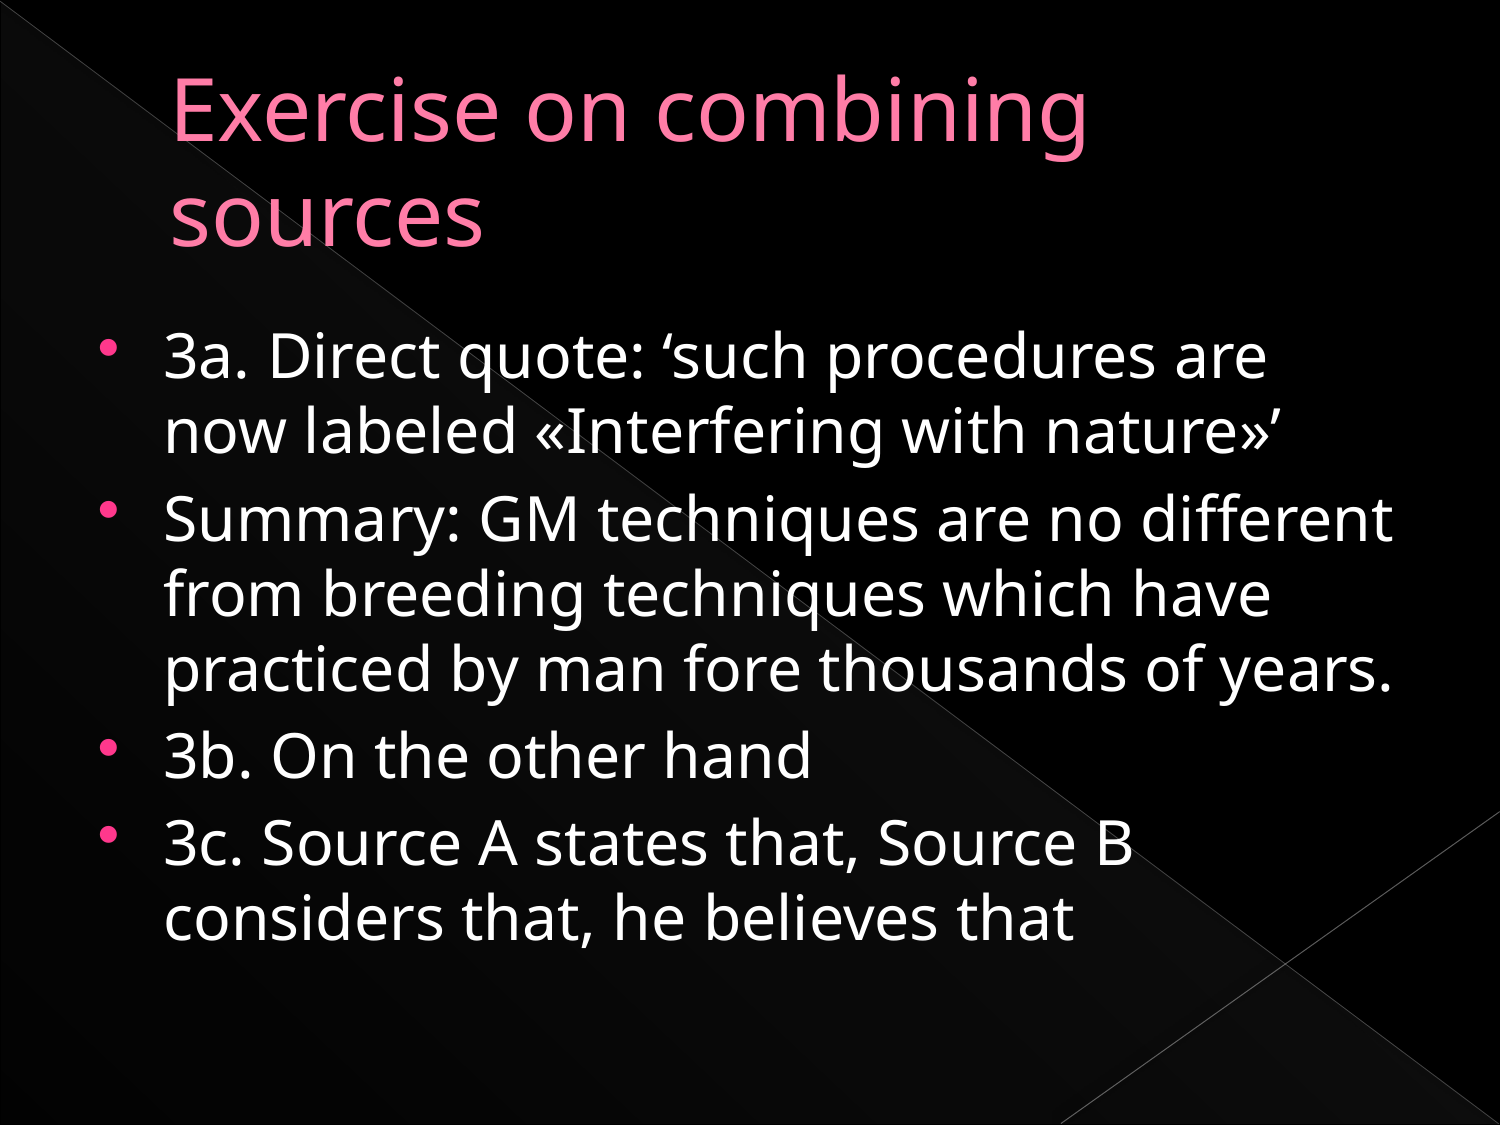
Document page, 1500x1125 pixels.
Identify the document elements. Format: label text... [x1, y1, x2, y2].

title Exercise on combining sources [75, 43, 1425, 274]
list 3a. Direct quote: ‘such procedures are now labeled «Interfering with nature»’ Summary: GM techniques are no different from breeding techniques which have practiced by man fore thousands of years. 3b. On the other hand 3c. Source A states that, Source B considers that, he believes that [75, 308, 1425, 1059]
